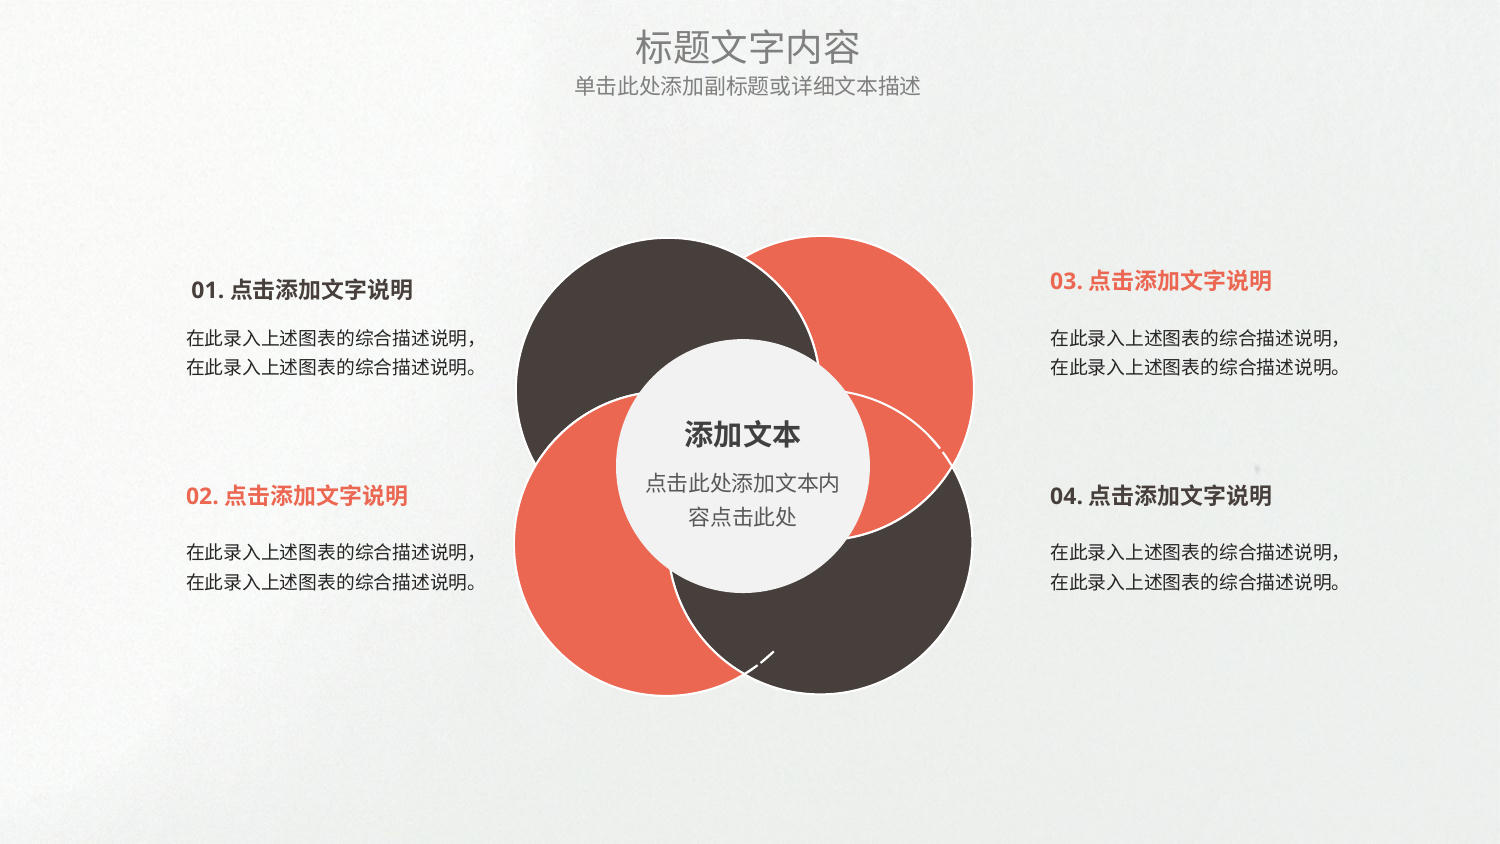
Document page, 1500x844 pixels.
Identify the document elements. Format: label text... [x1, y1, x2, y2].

text_box 单击此处添加副标题或详细文本描述 [551, 65, 946, 107]
text_box 01.点击添加文字说明 [176, 267, 484, 311]
picture [0, 0, 1500, 844]
text_box 在此录入上述图表的综合描述说明，在此录入上述图表的综合描述说明。 [171, 312, 484, 386]
text_box 在此录入上述图表的综合描述说明，在此录入上述图表的综合描述说明。 [171, 526, 484, 601]
text_box 03.点击添加文字说明 [1035, 259, 1354, 302]
text_box 02.点击添加文字说明 [171, 474, 484, 517]
text_box 在此录入上述图表的综合描述说明，在此录入上述图表的综合描述说明。 [1035, 312, 1354, 386]
text_box 04.点击添加文字说明 [1035, 474, 1354, 517]
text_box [484, 203, 1004, 729]
text_box 在此录入上述图表的综合描述说明，在此录入上述图表的综合描述说明。 [1035, 526, 1354, 601]
text_box 标题文字内容 [611, 16, 885, 65]
